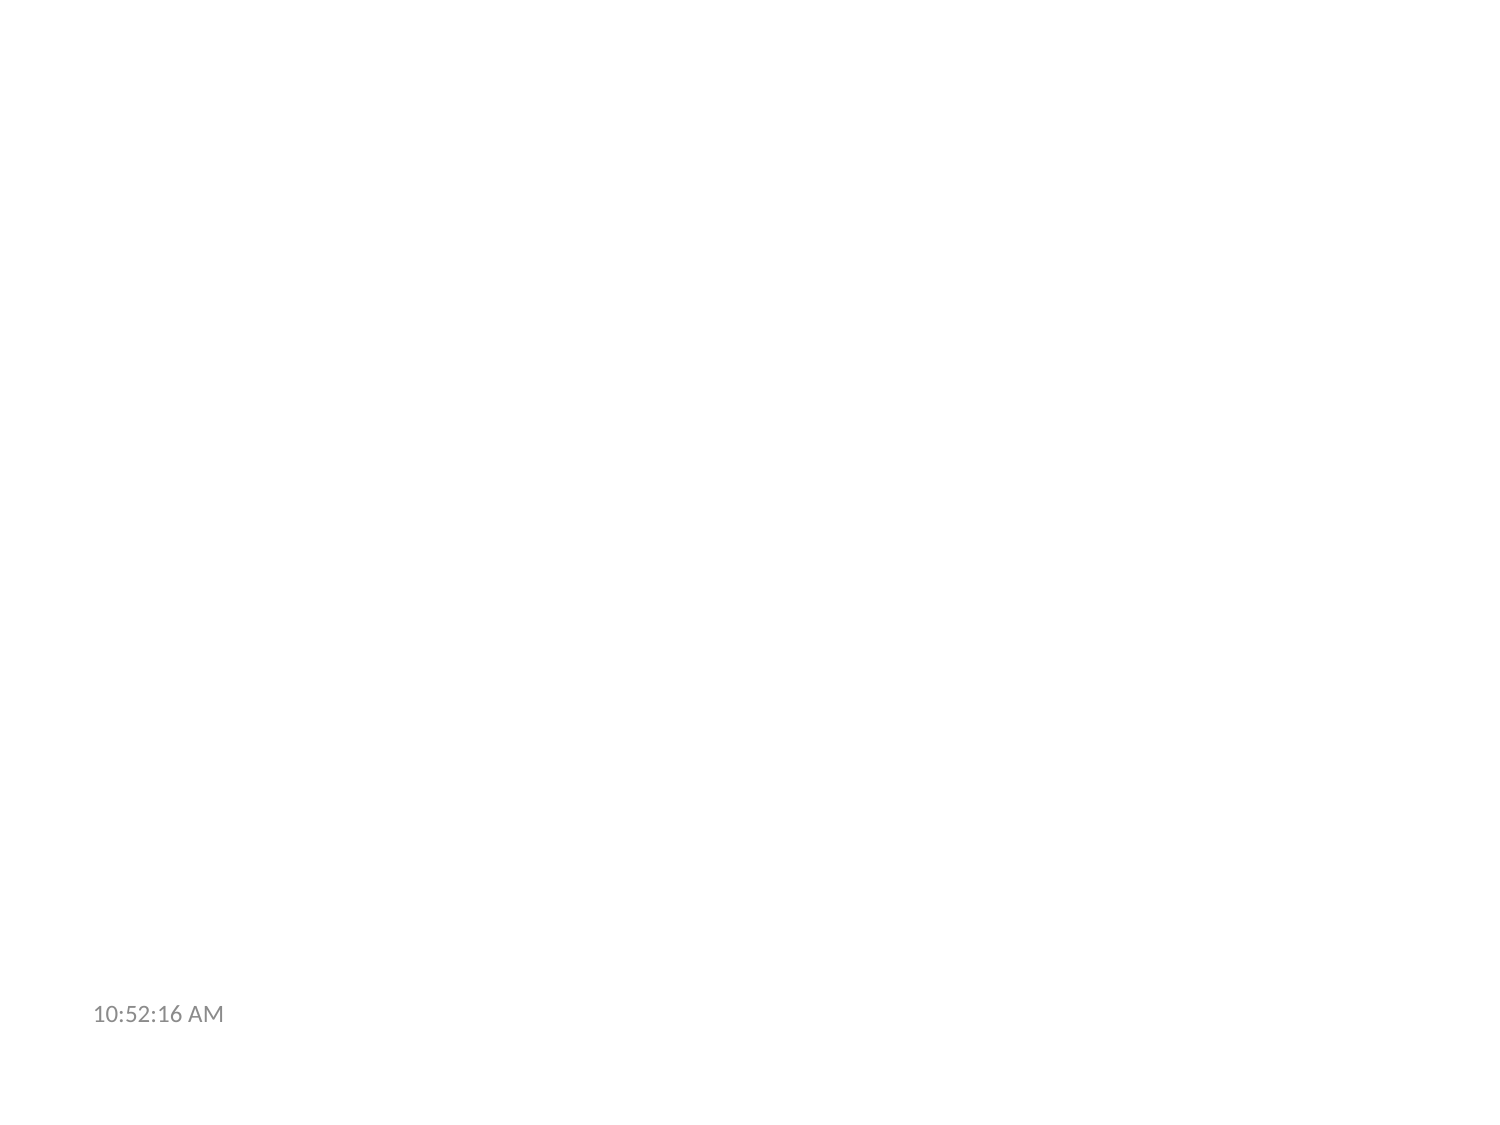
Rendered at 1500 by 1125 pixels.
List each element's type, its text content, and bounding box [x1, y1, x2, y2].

text_box 3:35:09 PM [77, 982, 428, 1043]
